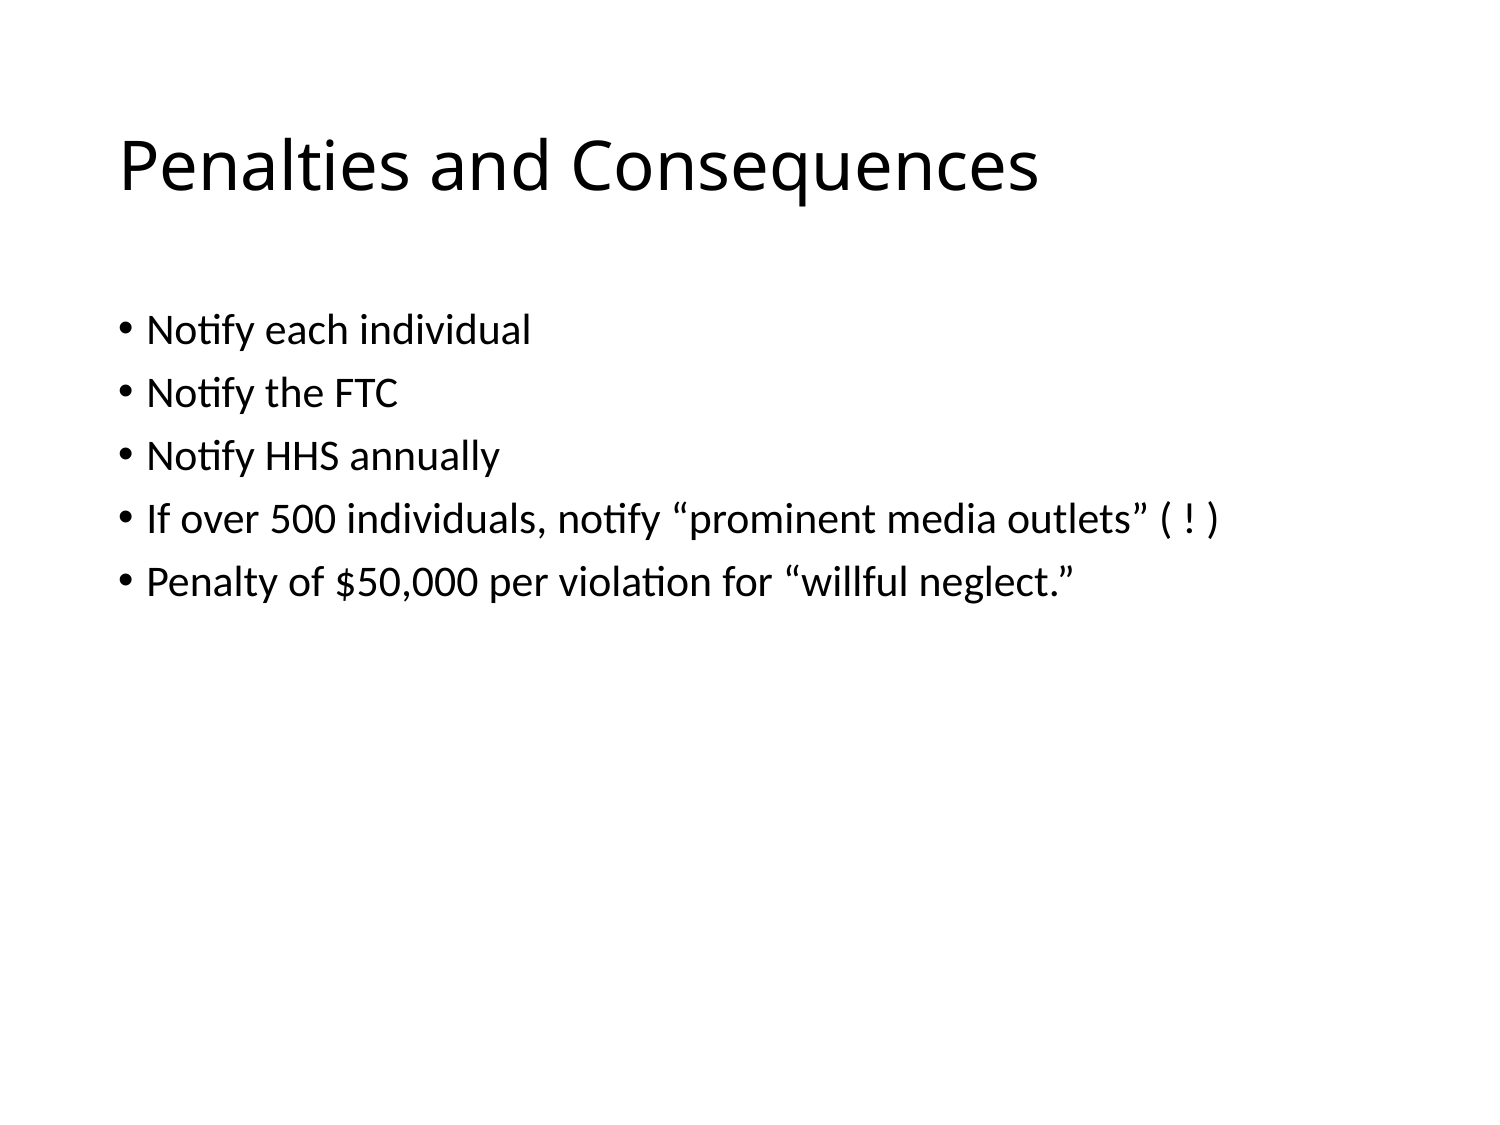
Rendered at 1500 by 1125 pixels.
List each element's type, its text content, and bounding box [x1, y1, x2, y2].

list Notify each individual Notify the FTC Notify HHS annually If over 500 individuals, notify “prominent media outlets” ( ! ) Penalty of $50,000 per violation for “willful neglect.” [103, 299, 1397, 1014]
title Penalties and Consequences [103, 59, 1397, 278]
